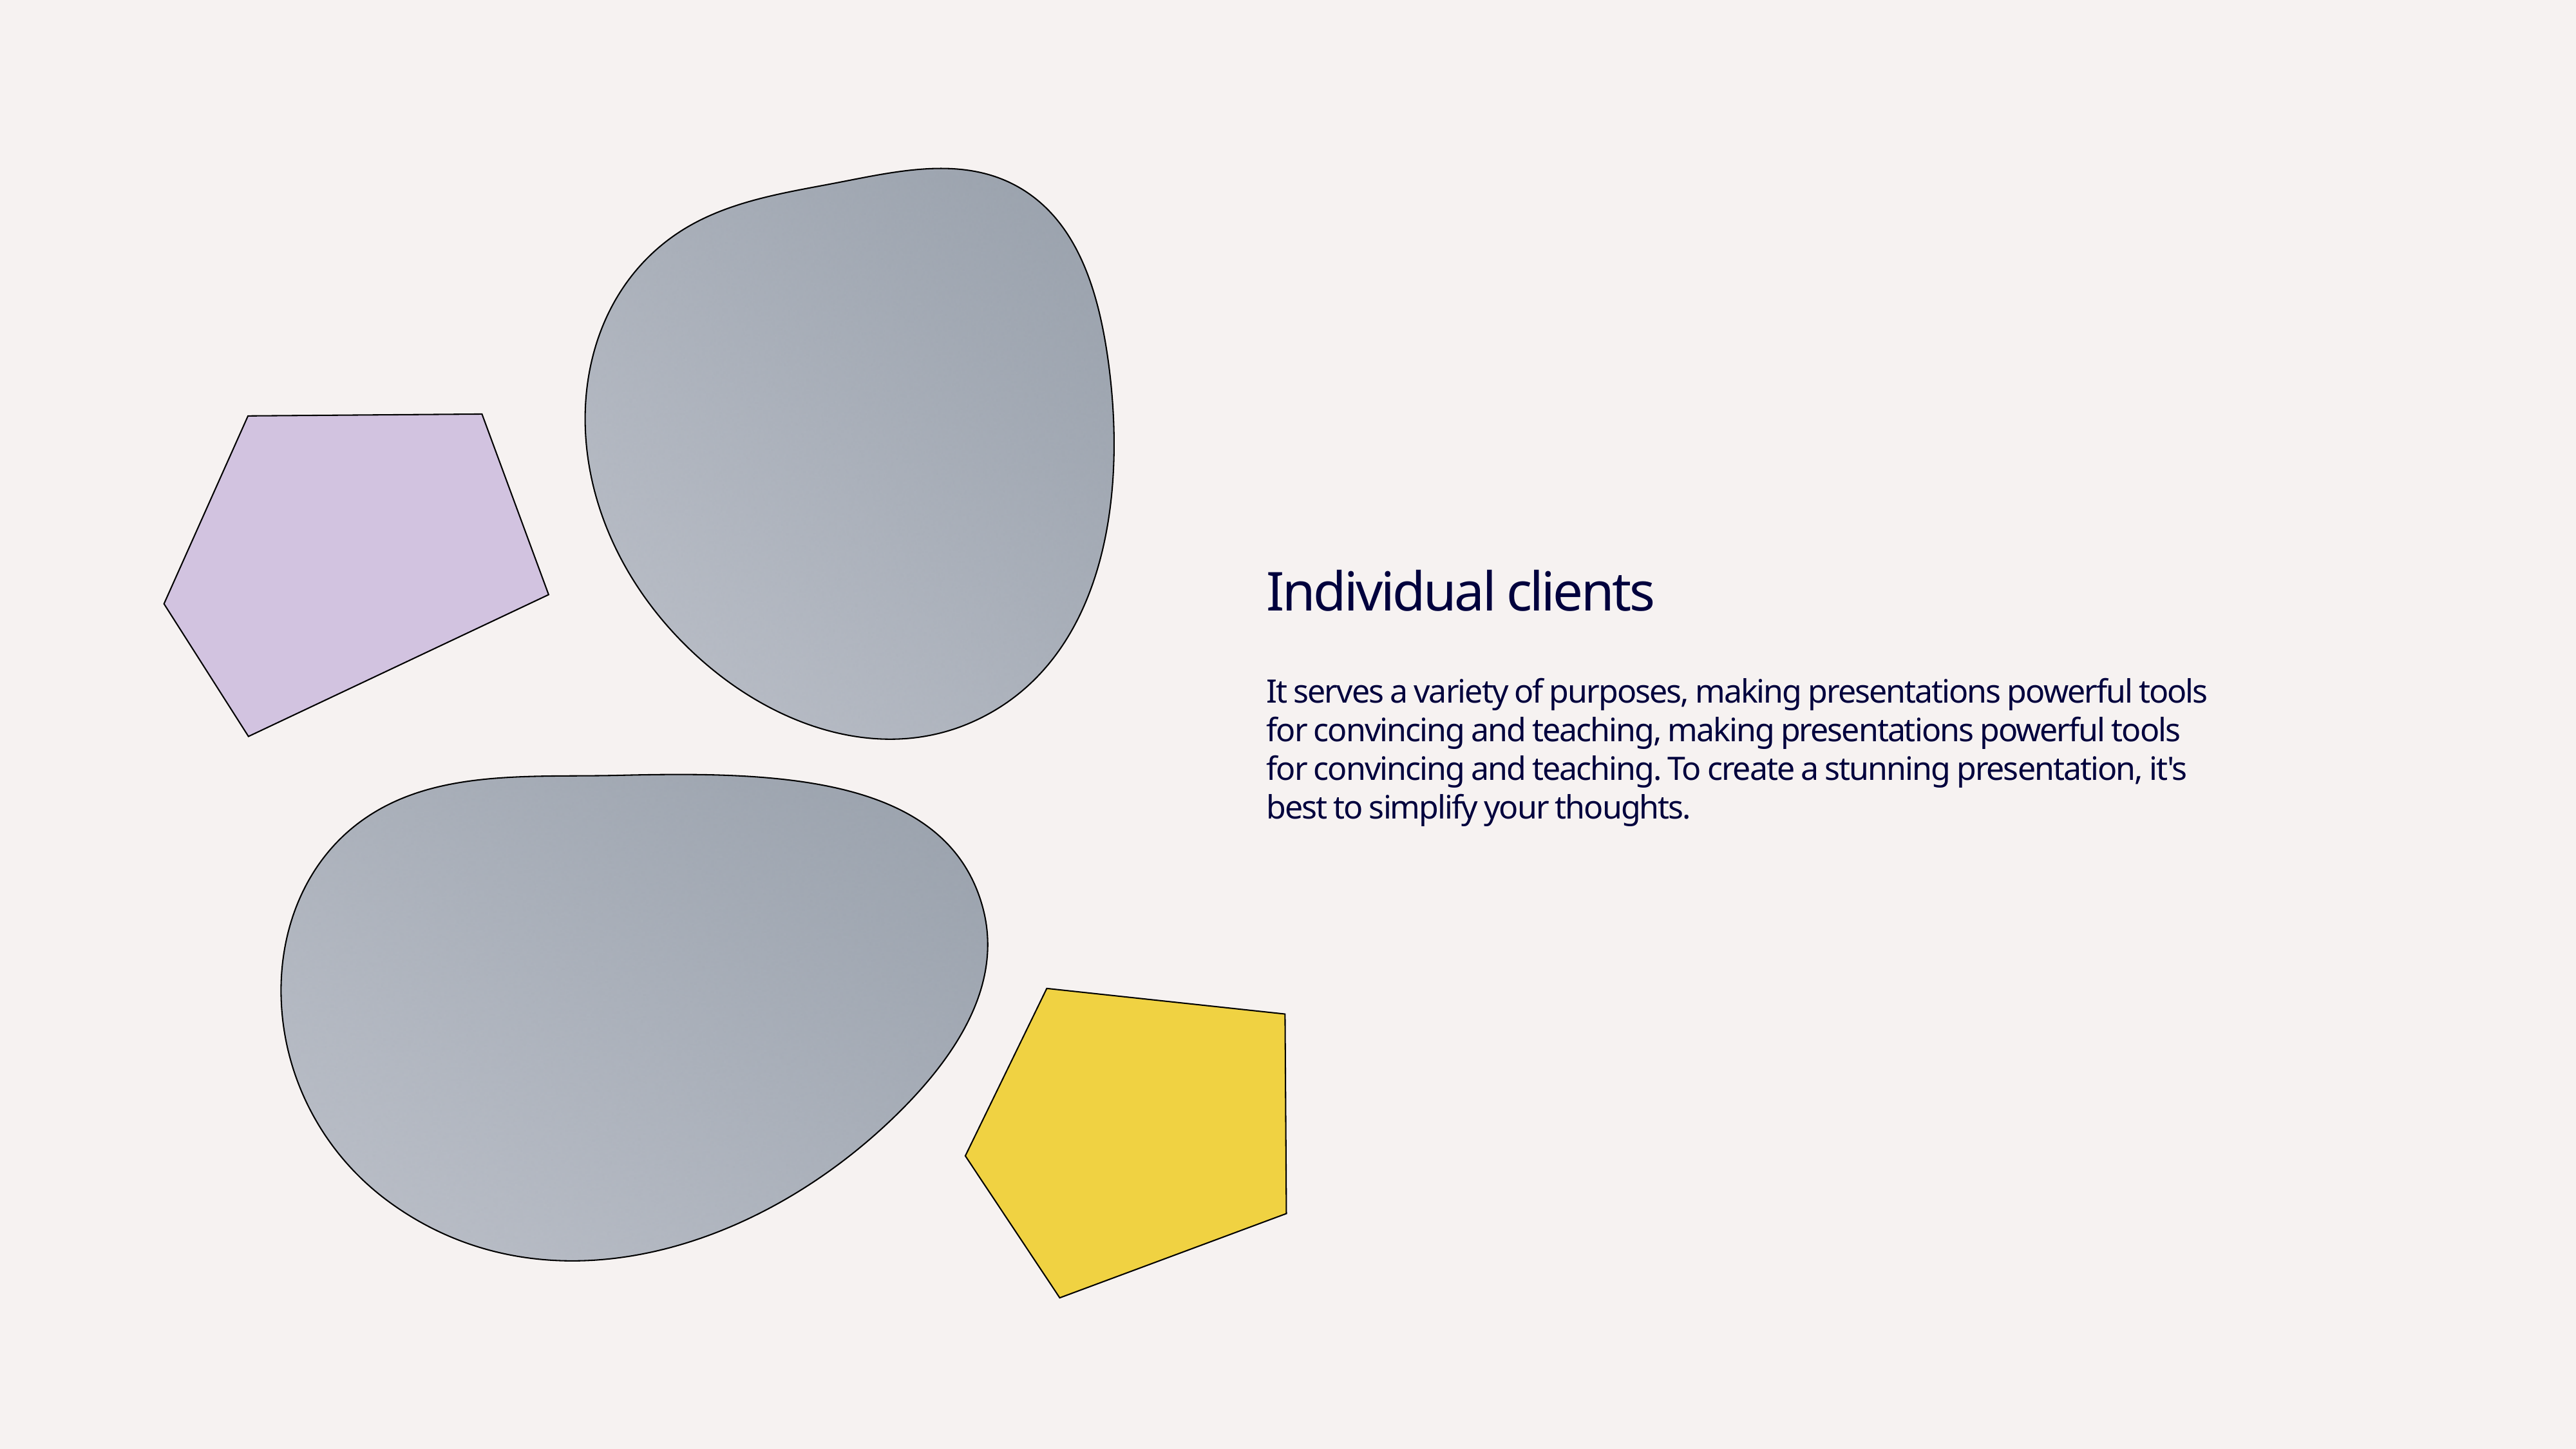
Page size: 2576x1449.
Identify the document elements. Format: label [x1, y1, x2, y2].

text_box [281, 774, 988, 1261]
text_box [965, 988, 1287, 1298]
text_box [585, 168, 1114, 739]
text_box [1261, 547, 2228, 902]
text_box [164, 413, 549, 737]
